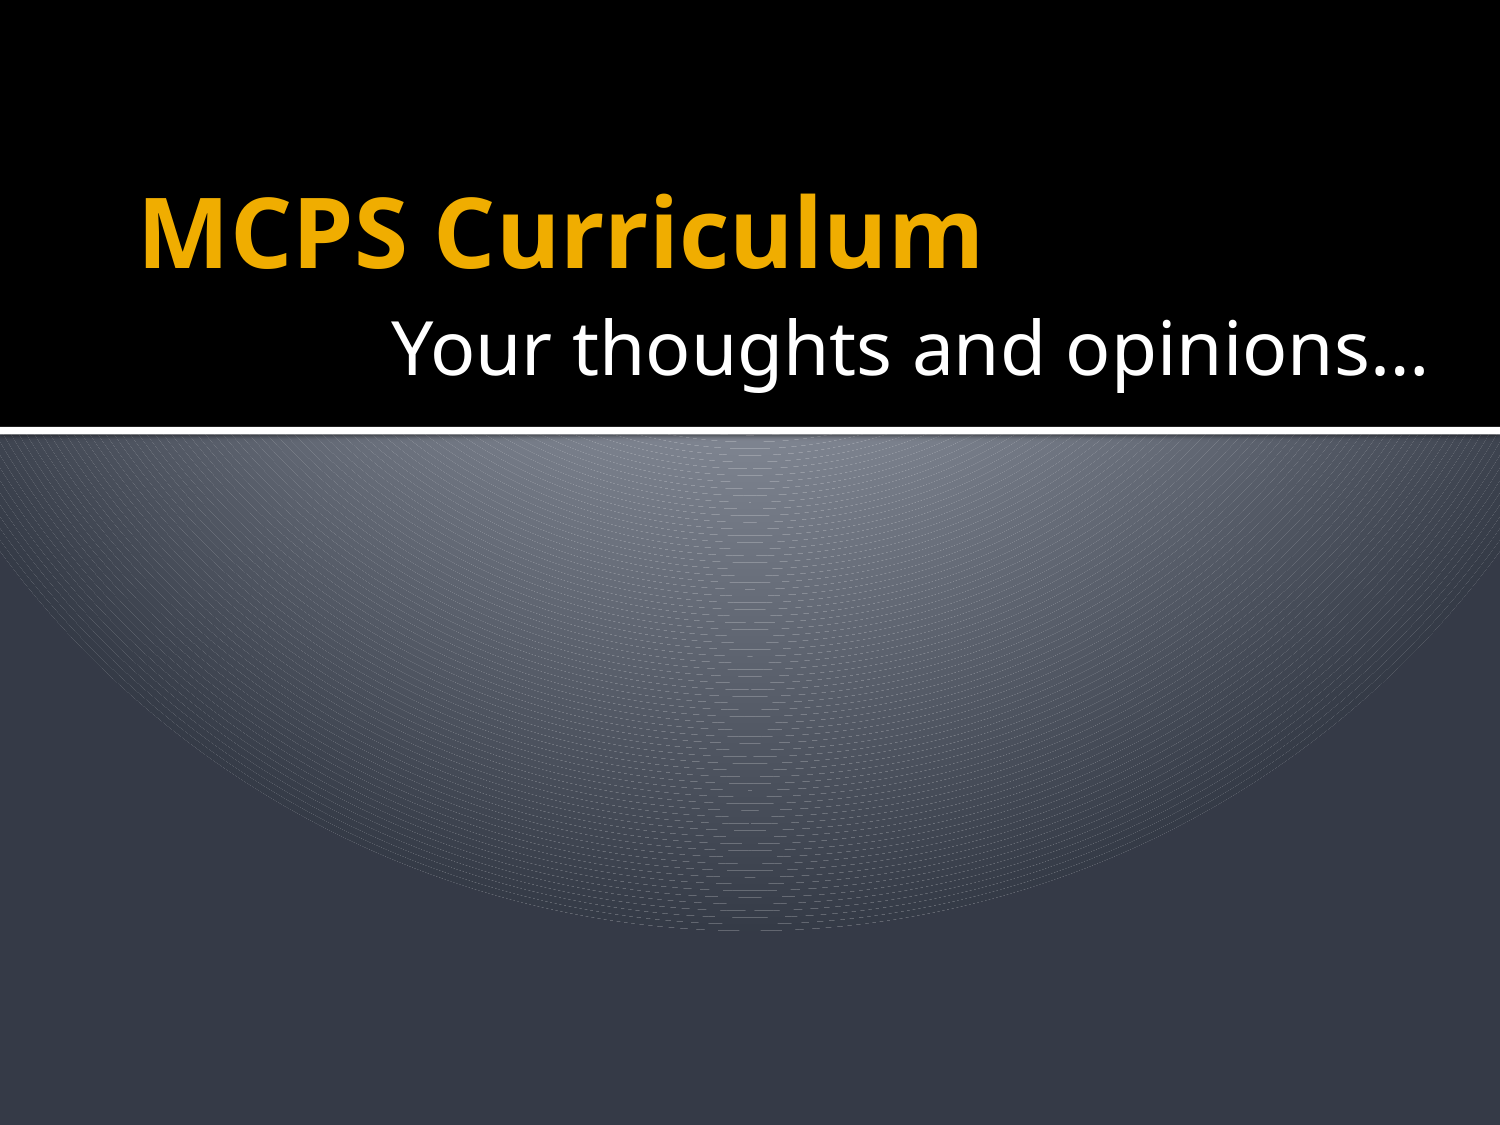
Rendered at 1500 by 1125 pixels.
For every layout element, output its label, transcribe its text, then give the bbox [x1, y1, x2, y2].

title MCPS Curriculum [123, 19, 1438, 288]
list Your thoughts and opinions… [121, 299, 1438, 413]
